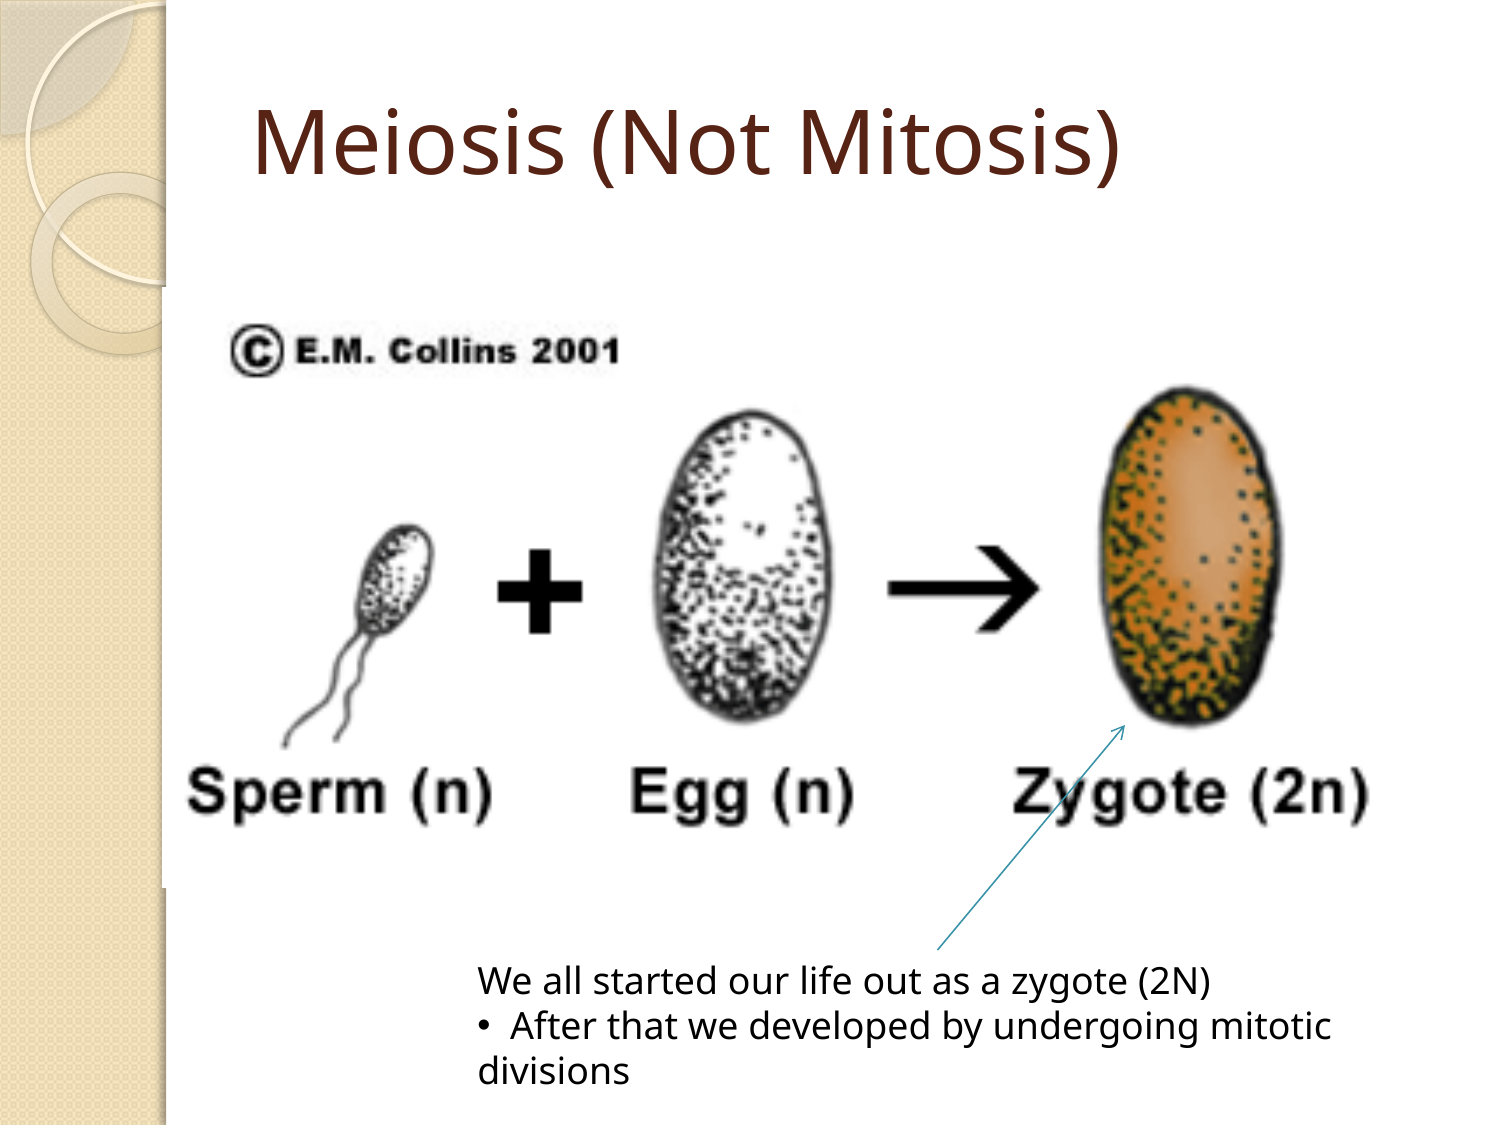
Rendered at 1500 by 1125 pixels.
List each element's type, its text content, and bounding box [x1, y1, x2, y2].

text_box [918, 743, 1144, 932]
text_box We all started our life out as a zygote (2N) After that we developed by undergoing mitotic divisions [462, 949, 1413, 1100]
picture [162, 287, 1398, 888]
title Meiosis (Not Mitosis) [235, 45, 1466, 233]
